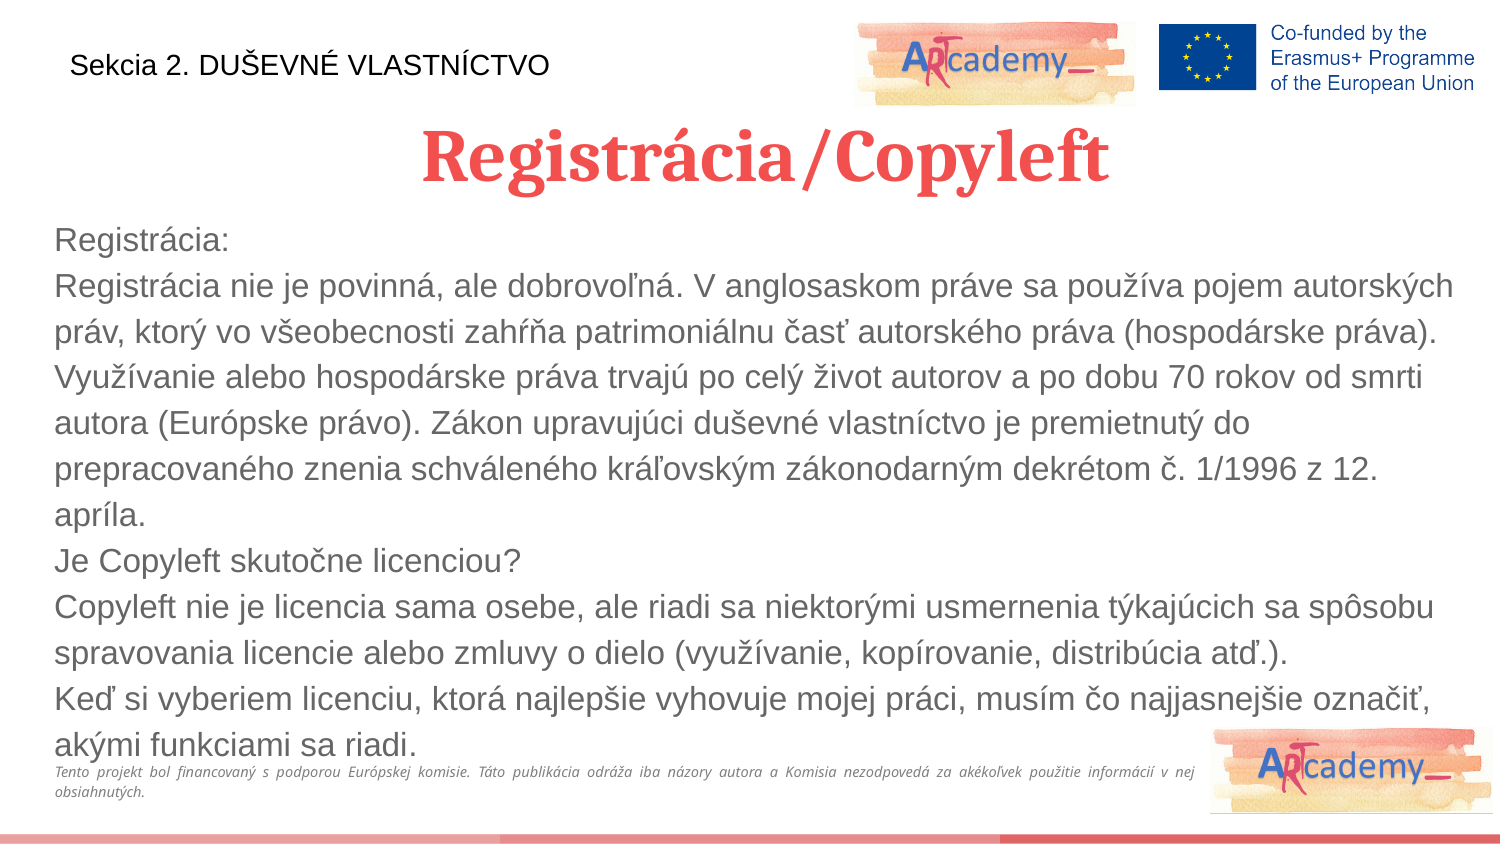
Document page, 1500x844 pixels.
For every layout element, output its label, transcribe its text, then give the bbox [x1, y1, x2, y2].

picture [1158, 24, 1474, 94]
picture [1210, 709, 1493, 844]
list Registrácia: Registrácia nie je povinná, ale dobrovoľná. V anglosaskom práve sa používa pojem autorských práv, ktorý vo všeobecnosti zahŕňa patrimoniálnu časť autorského práva (hospodárske práva). Využívanie alebo hospodárske práva trvajú po celý život autorov a po dobu 70 rokov od smrti autora (Európske právo). Zákon upravujúci duševné vlastníctvo je premietnutý do prepracovaného znenia schváleného kráľovským zákonodarným dekrétom č. 1/1996 z 12. apríla. Je Copyleft skutočne licenciou? Copyleft nie je licencia sama osebe, ale riadi sa niektorými usmernenia týkajúcich sa spôsobu spravovania licencie alebo zmluvy o dielo (využívanie, kopírovanie, distribúcia atď.). Keď si vyberiem licenciu, ktorá najlepšie vyhovuje mojej práci, musím čo najjasnejšie označiť, akými funkciami sa riadi. [16, 197, 1474, 732]
text_box Tento projekt bol financovaný s podporou Európskej komisie. Táto publikácia odráža iba názory autora a Komisia nezodpovedá za akékoľvek použitie informácií v nej obsiahnutých. [39, 754, 1205, 799]
picture [854, 2, 1137, 138]
text_box Sekcia 2. DUŠEVNÉ VLASTNÍCTVO [54, 39, 596, 89]
title Registrácia/Copyleft [180, 4, 1352, 197]
